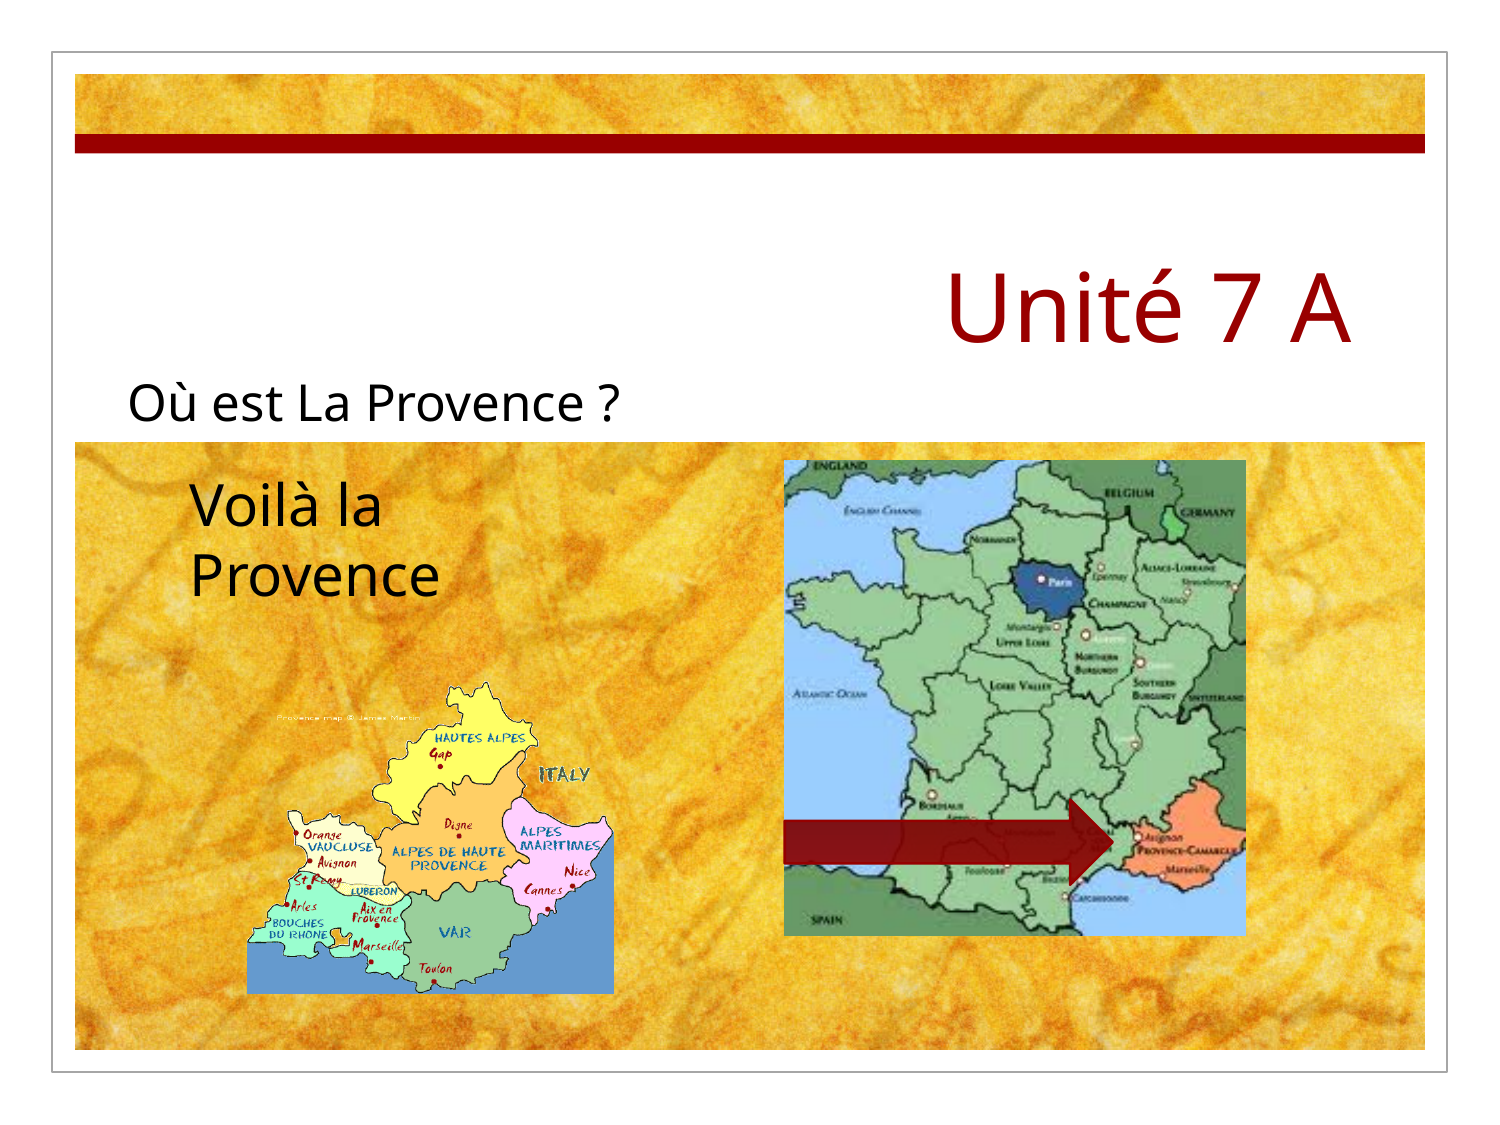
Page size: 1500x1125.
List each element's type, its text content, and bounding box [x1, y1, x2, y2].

title Unité 7 A [112, 158, 1392, 362]
picture [75, 442, 1425, 1050]
text_box Voilà la Provence [175, 460, 517, 686]
subtitle Où est La Provence ? [112, 362, 1392, 439]
picture [75, 74, 1425, 134]
